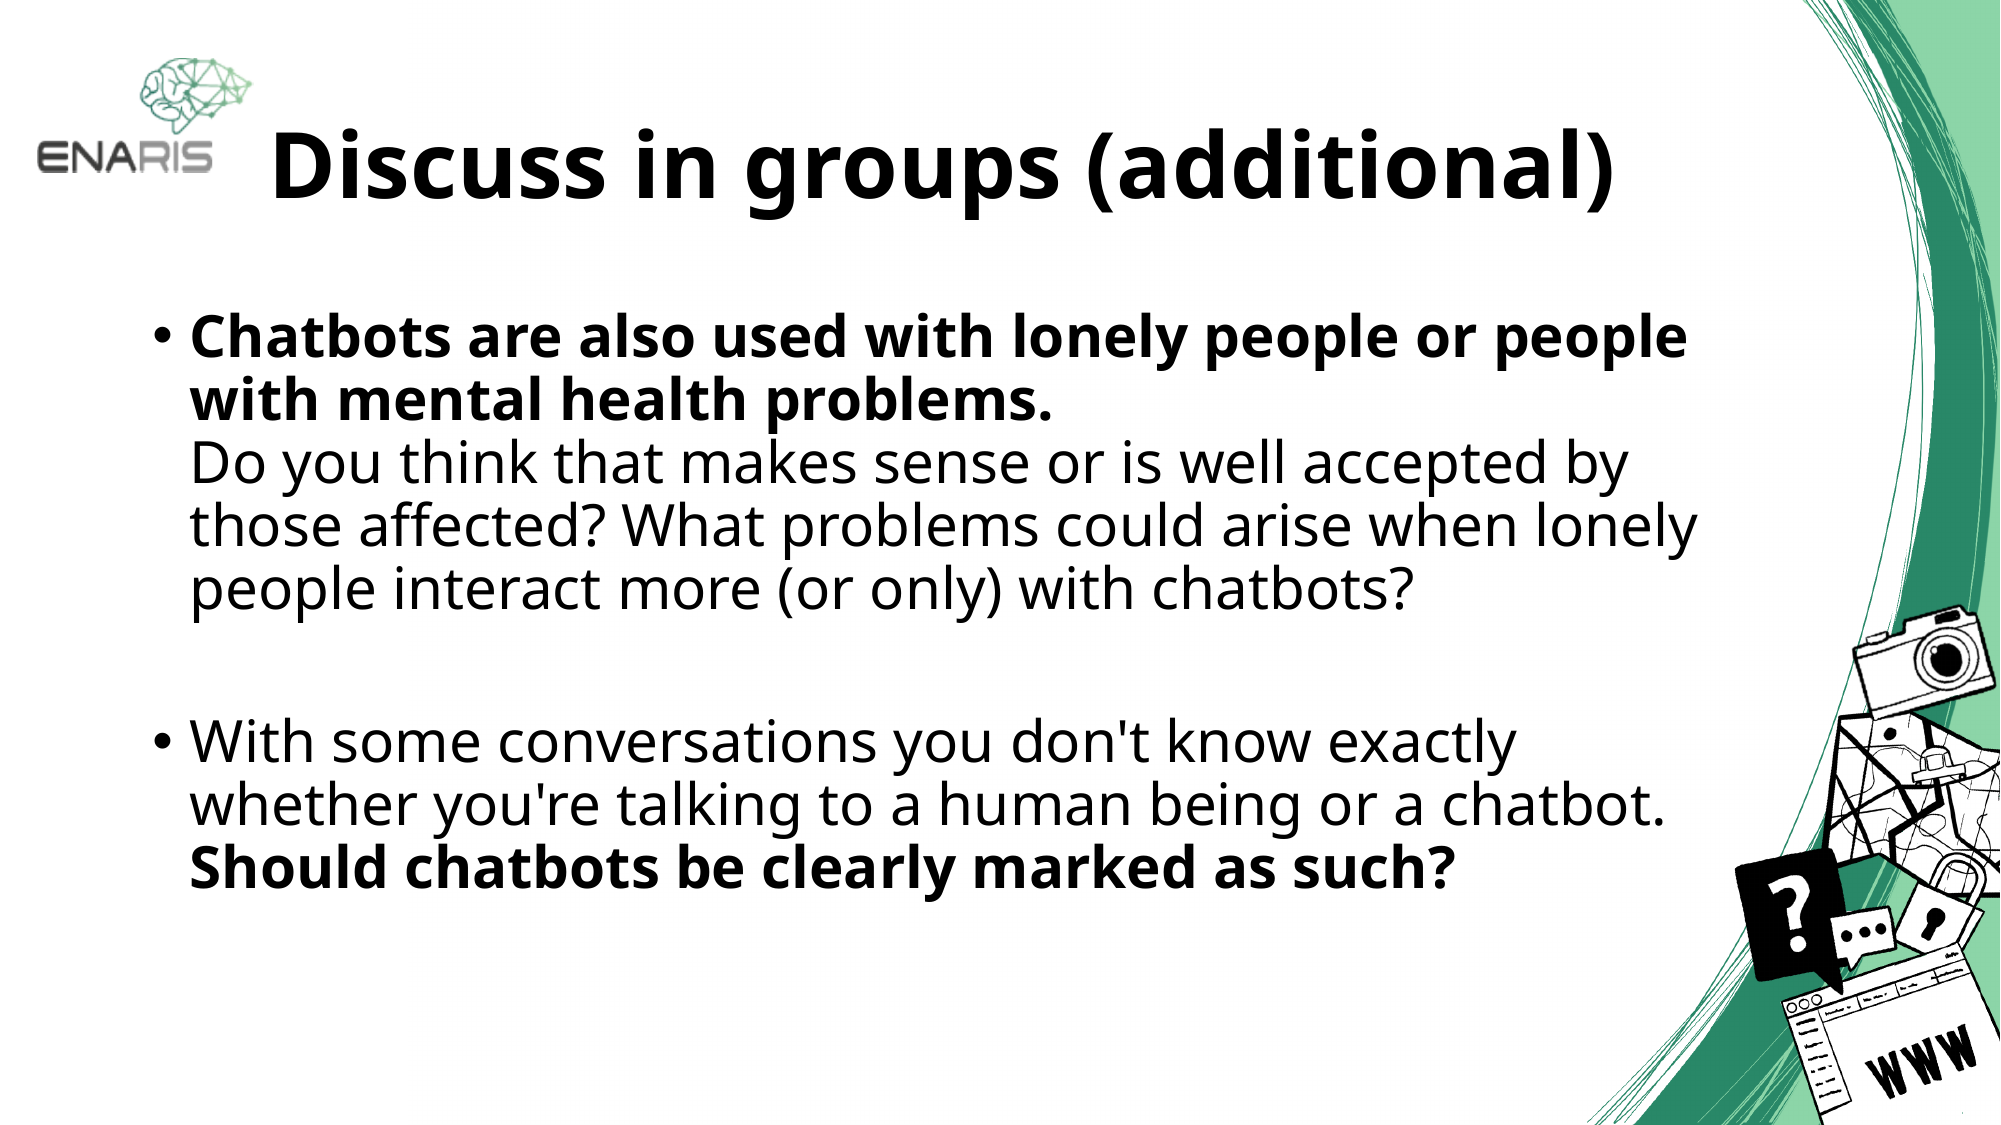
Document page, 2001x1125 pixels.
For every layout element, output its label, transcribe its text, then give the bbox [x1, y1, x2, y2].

picture [408, 0, 2000, 1125]
title Discuss in groups (additional) [253, 59, 1863, 278]
picture [37, 58, 254, 173]
list Chatbots are also used with lonely people or people with mental health problems. Do you think that makes sense or is well accepted by those affected? What problems could arise when lonely people interact more (or only) with chatbots? With some conversations you don't know exactly whether you're talking to a human being or a chatbot. Should chatbots be clearly marked as such? [137, 299, 1728, 1014]
